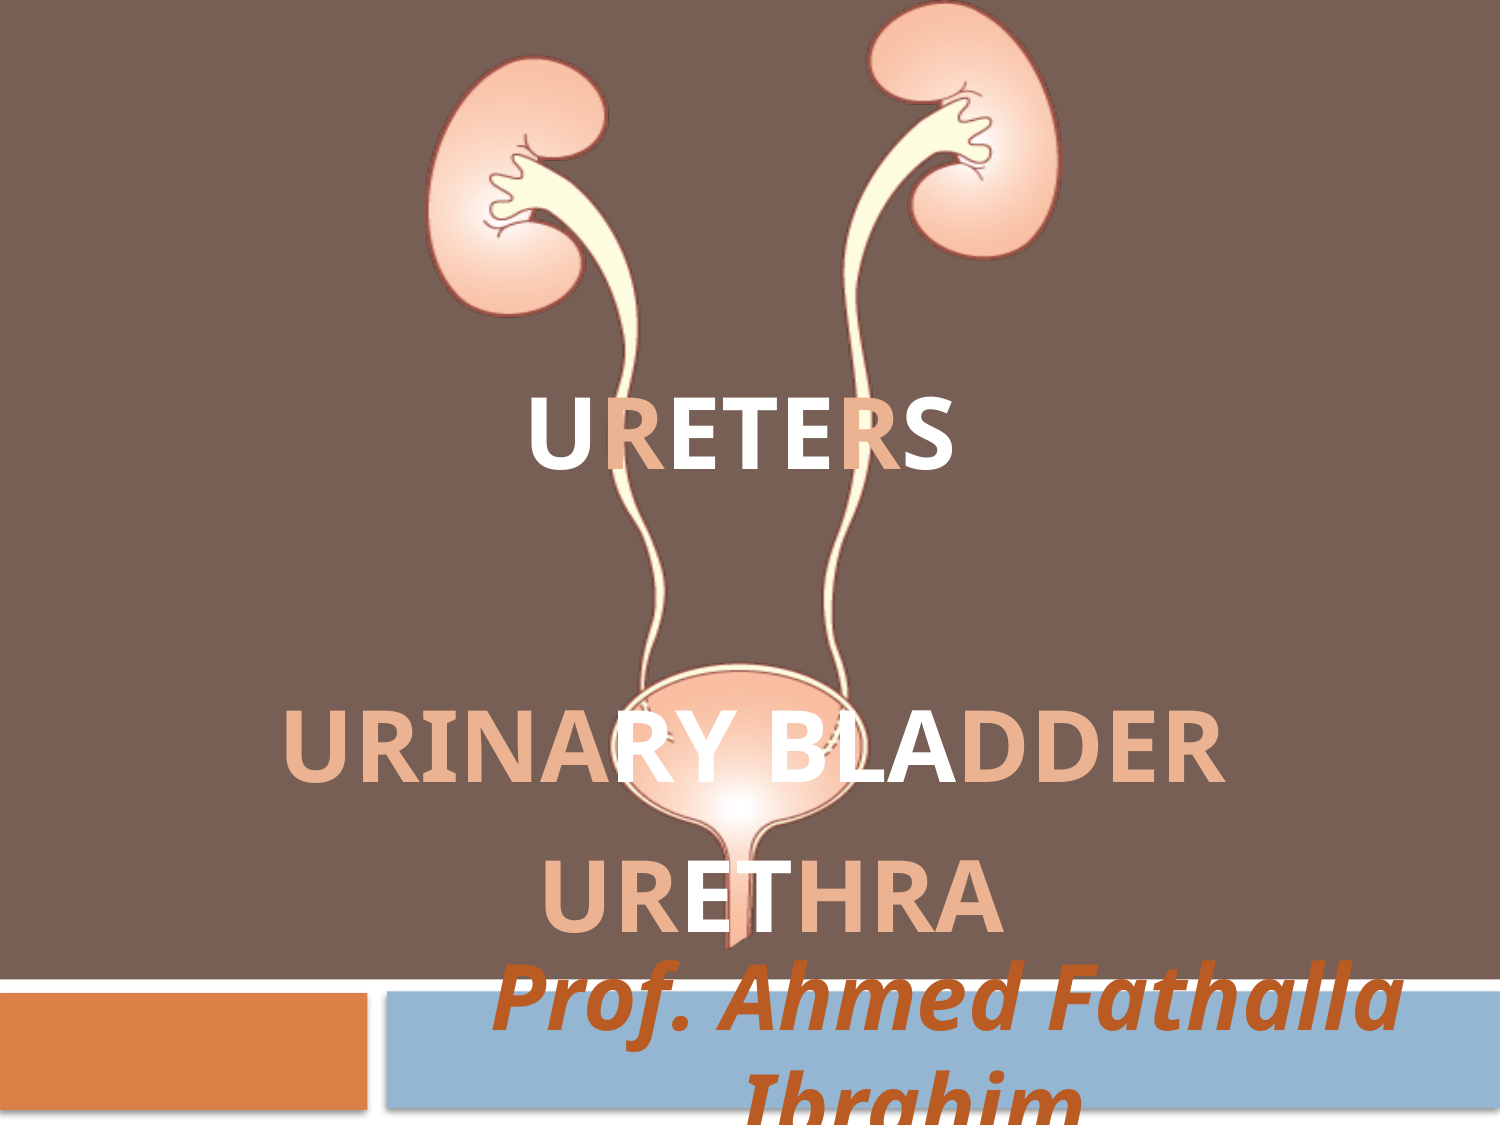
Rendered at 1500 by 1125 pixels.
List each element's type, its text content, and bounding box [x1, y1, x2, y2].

subtitle Prof. Ahmed Fathalla Ibrahim [375, 992, 1475, 1105]
picture [424, 0, 1063, 951]
text_box URINARY BLADDER [264, 675, 418, 810]
text_box URINARY BLADDER [1066, 675, 1242, 810]
